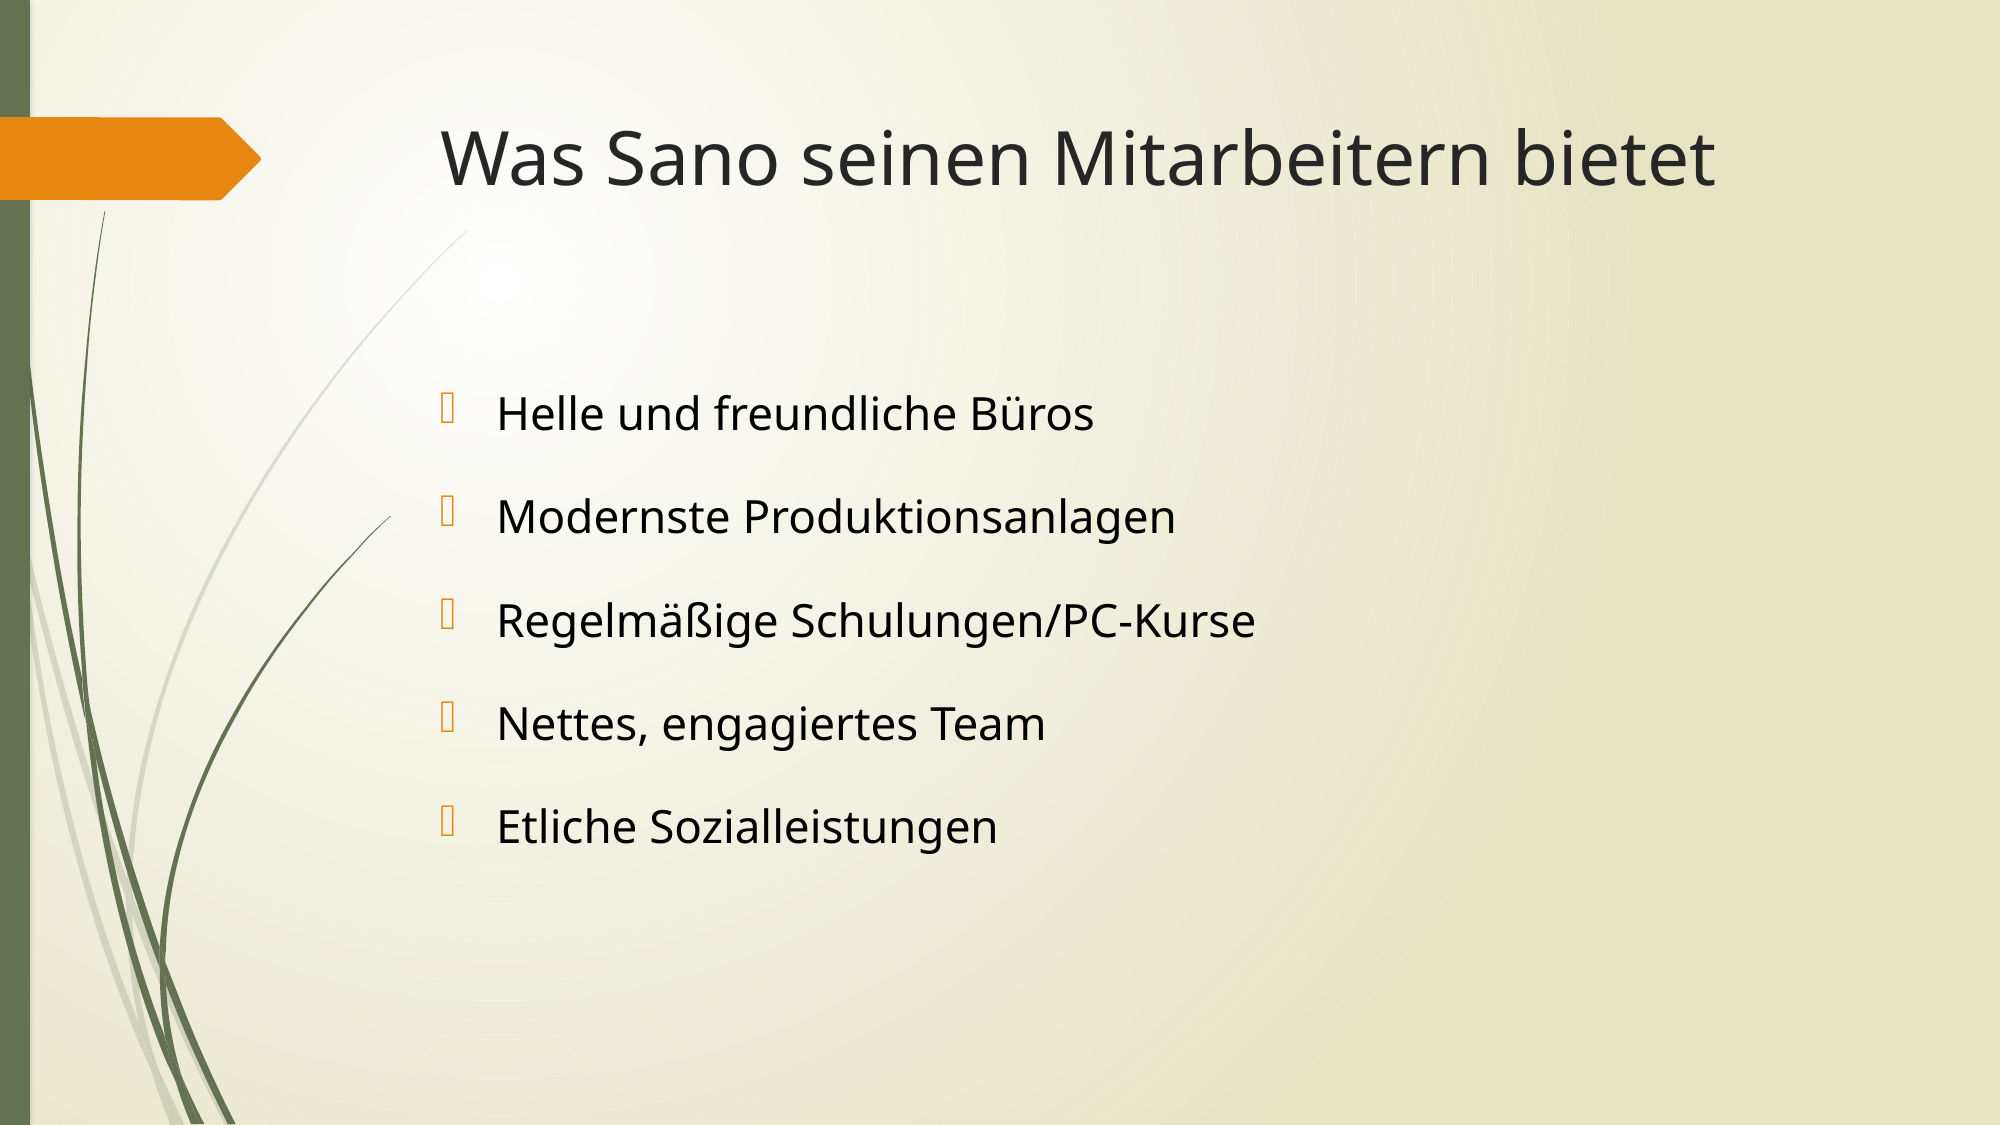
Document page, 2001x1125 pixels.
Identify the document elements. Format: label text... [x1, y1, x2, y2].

list Helle und freundliche Büros Modernste Produktionsanlagen Regelmäßige Schulungen/PC-Kurse Nettes, engagiertes Team Etliche Sozialleistungen [424, 350, 1888, 970]
title Was Sano seinen Mitarbeitern bietet [425, 102, 1888, 313]
